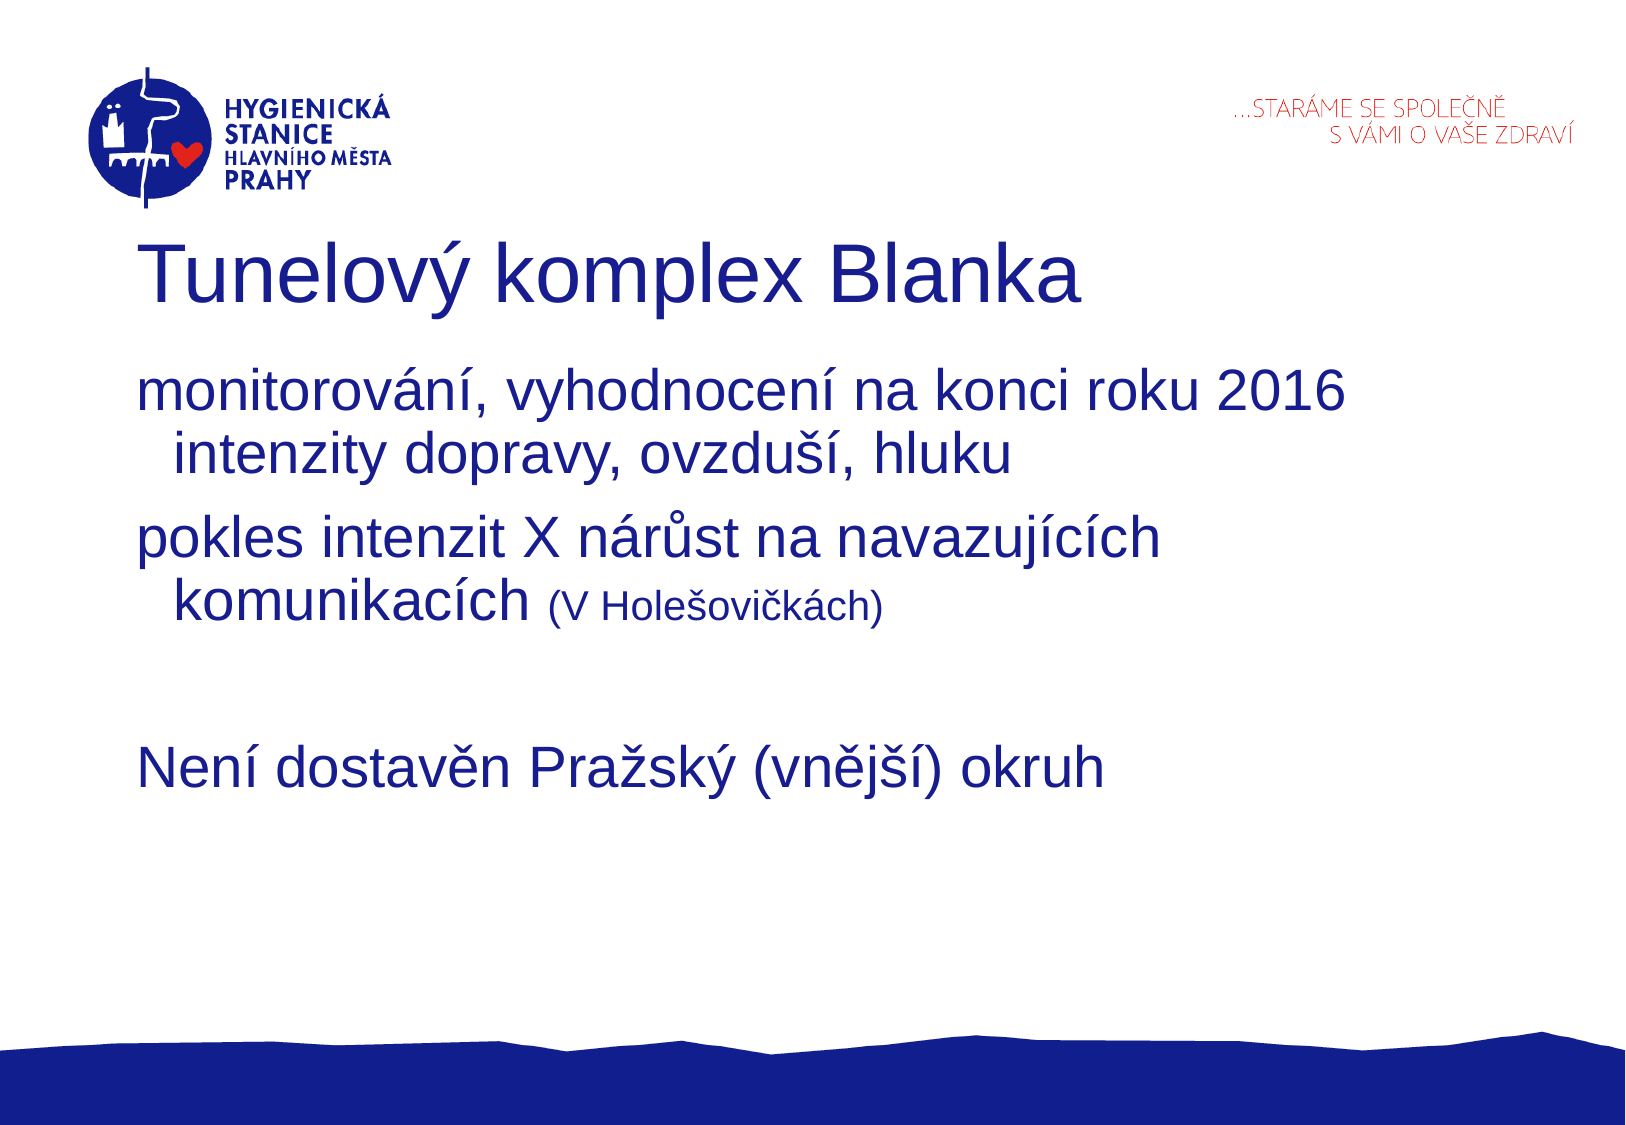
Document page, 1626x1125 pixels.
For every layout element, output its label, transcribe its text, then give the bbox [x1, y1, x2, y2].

list monitorování, vyhodnocení na konci roku 2016 intenzity dopravy, ovzduší, hluku pokles intenzit X nárůst na navazujících komunikacích (V Holešovičkách) Není dostavěn Pražský (vnější) okruh [121, 352, 1523, 1010]
title Tunelový komplex Blanka [121, 166, 1523, 352]
picture [0, 0, 1626, 1125]
